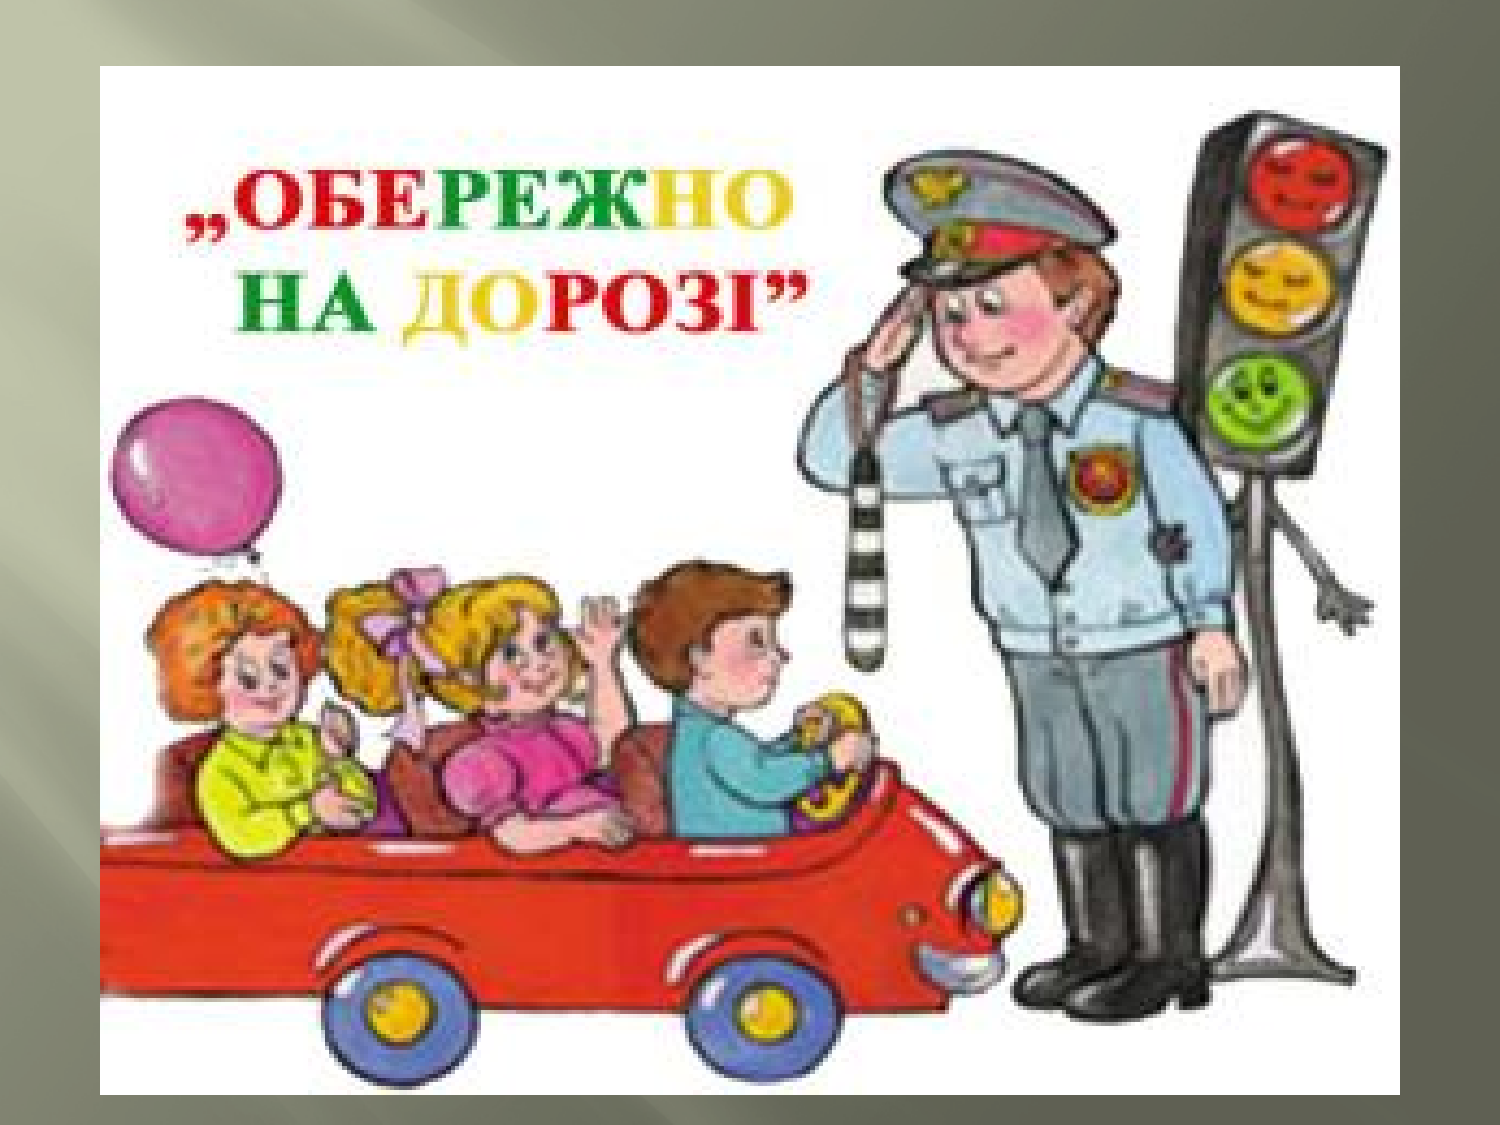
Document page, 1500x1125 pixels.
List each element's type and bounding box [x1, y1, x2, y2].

picture [100, 66, 1400, 1095]
